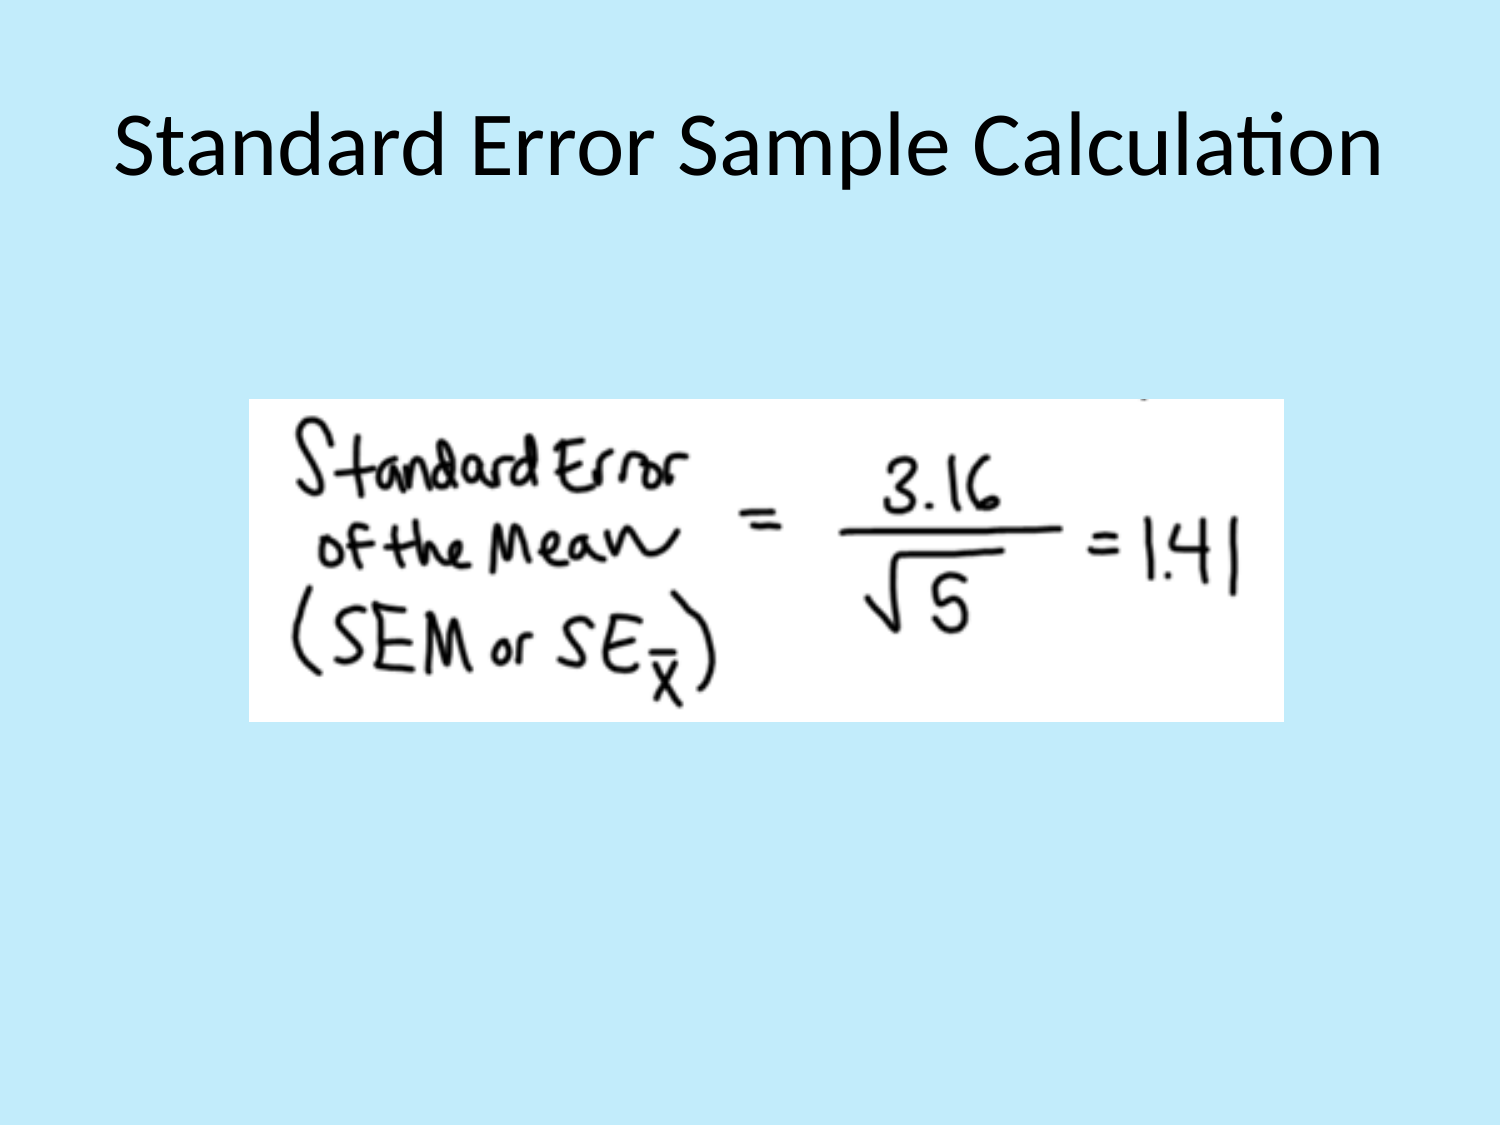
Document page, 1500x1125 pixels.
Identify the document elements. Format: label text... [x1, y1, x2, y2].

title Standard Error Sample Calculation [75, 45, 1425, 233]
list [249, 399, 1284, 723]
